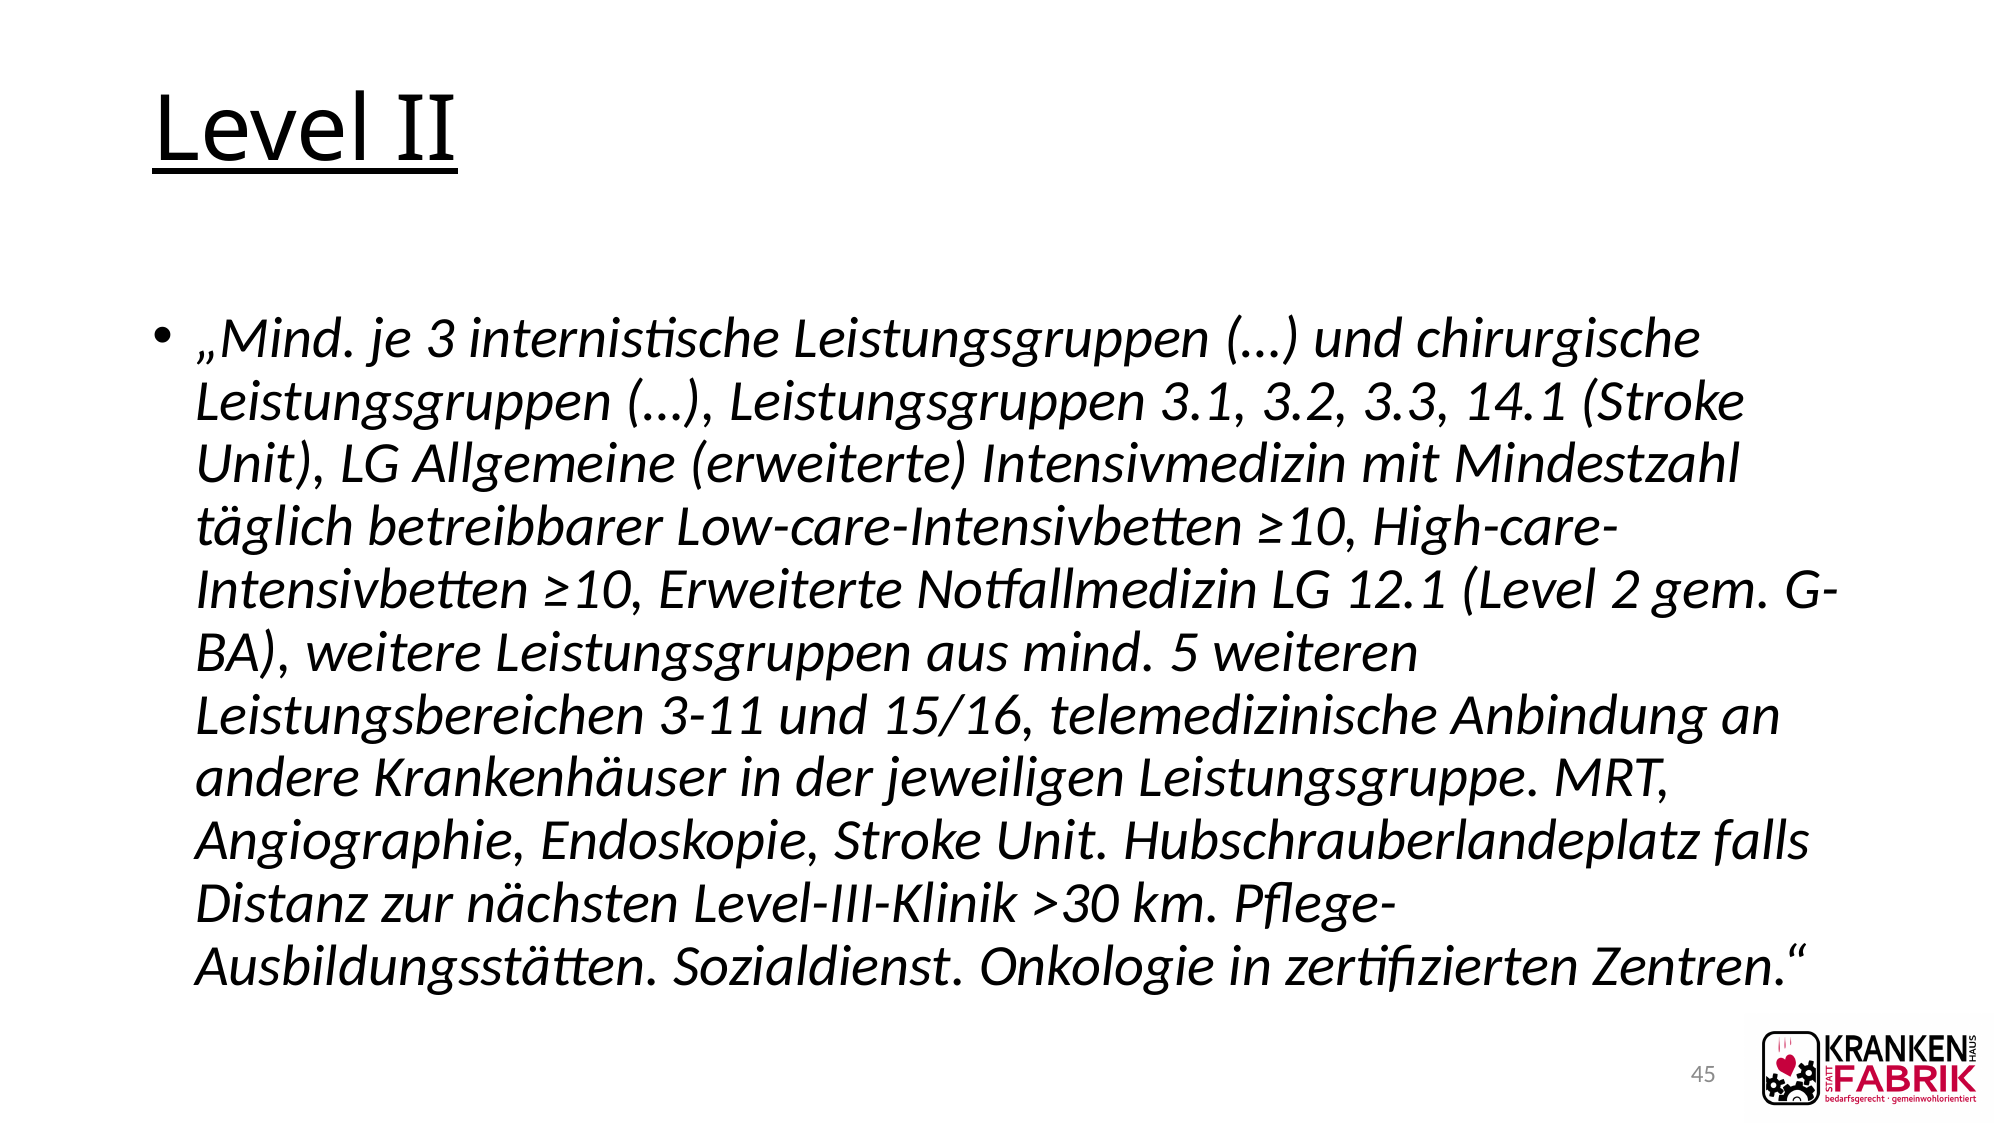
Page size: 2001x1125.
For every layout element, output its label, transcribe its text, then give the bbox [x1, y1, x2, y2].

slide_number 45 [1281, 1042, 1731, 1103]
title Level II [137, 22, 1863, 240]
list „Mind. je 3 internistische Leistungsgruppen (…) und chirurgische Leistungsgruppen (…), Leistungsgruppen 3.1, 3.2, 3.3, 14.1 (Stroke Unit), LG Allgemeine (erweiterte) Intensivmedizin mit Mindestzahl täglich betreibbarer Low-care-Intensivbetten ≥10, High-care-Intensivbetten ≥10, Erweiterte Notfallmedizin LG 12.1 (Level 2 gem. G-BA), weitere Leistungsgruppen aus mind. 5 weiteren Leistungsbereichen 3-11 und 15/16, telemedizinische Anbindung an andere Krankenhäuser in der jeweiligen Leistungsgruppe. MRT, Angiographie, Endoskopie, Stroke Unit. Hubschrauberlandeplatz falls Distanz zur nächsten Level-III-Klinik >30 km. Pflege-Ausbildungsstätten. Sozialdienst. Onkologie in zertifizierten Zentren.“ [137, 299, 1863, 1014]
picture [1744, 1013, 1994, 1123]
